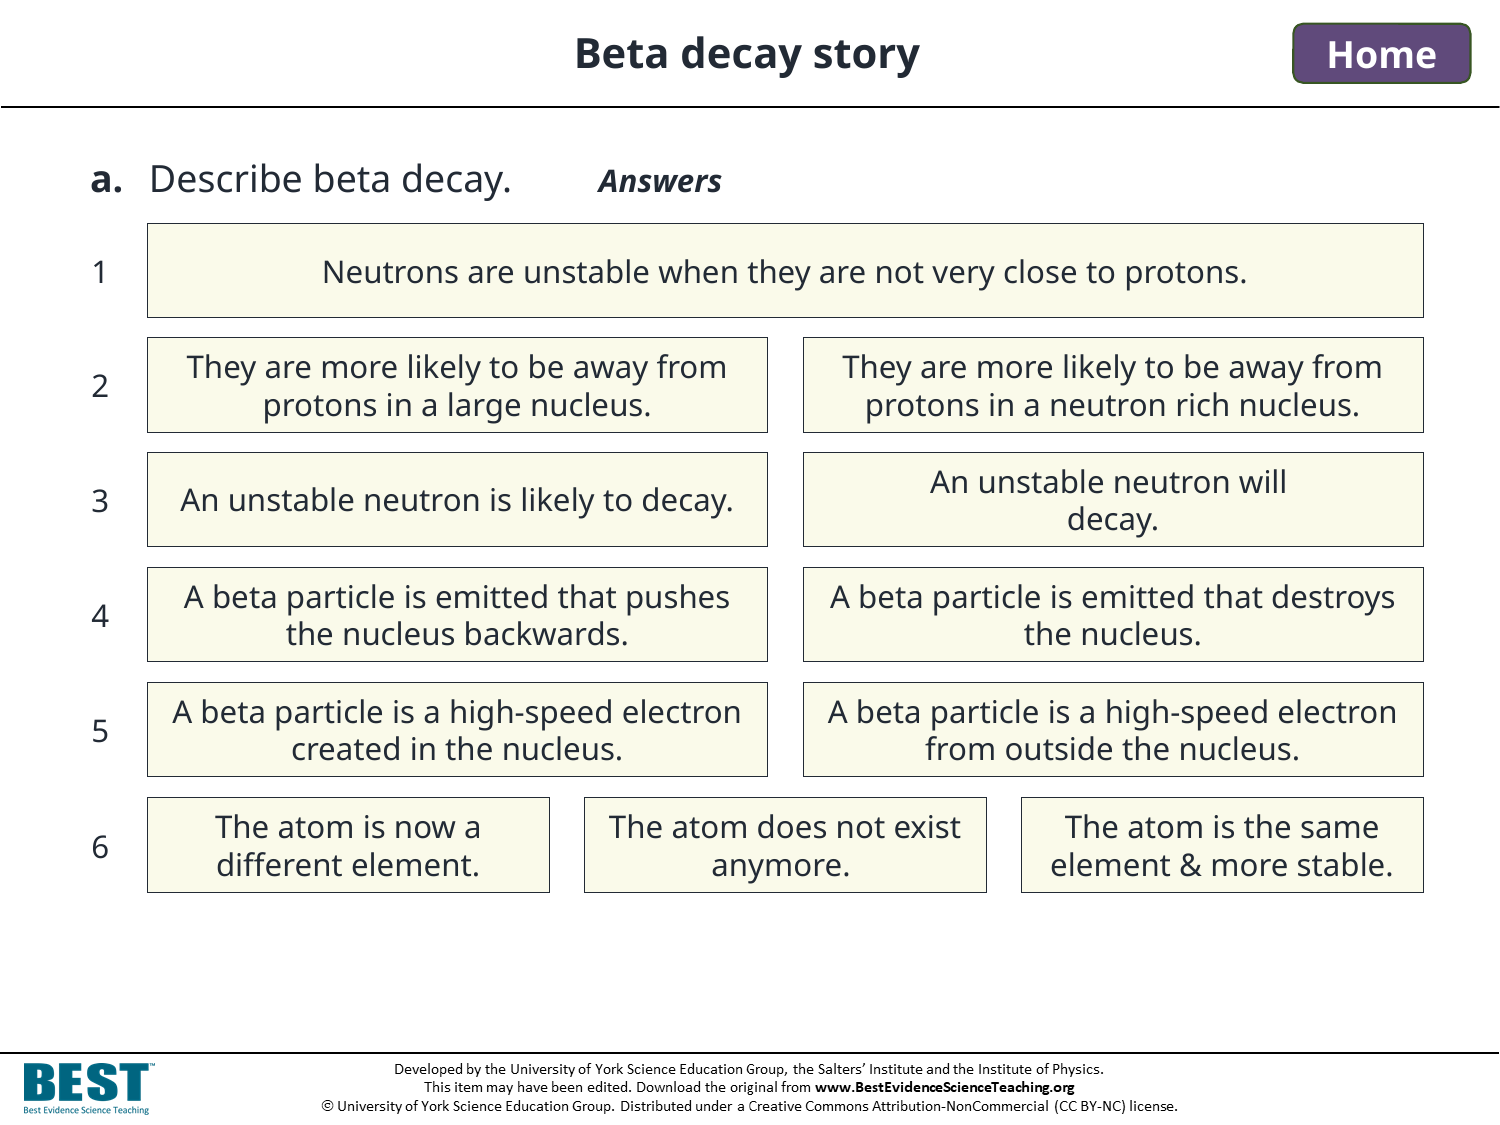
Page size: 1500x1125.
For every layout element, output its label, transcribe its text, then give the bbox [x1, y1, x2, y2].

text_box Home [1292, 22, 1472, 84]
picture [0, 106, 1500, 1125]
text_box Beta decay story [23, 4, 1471, 99]
